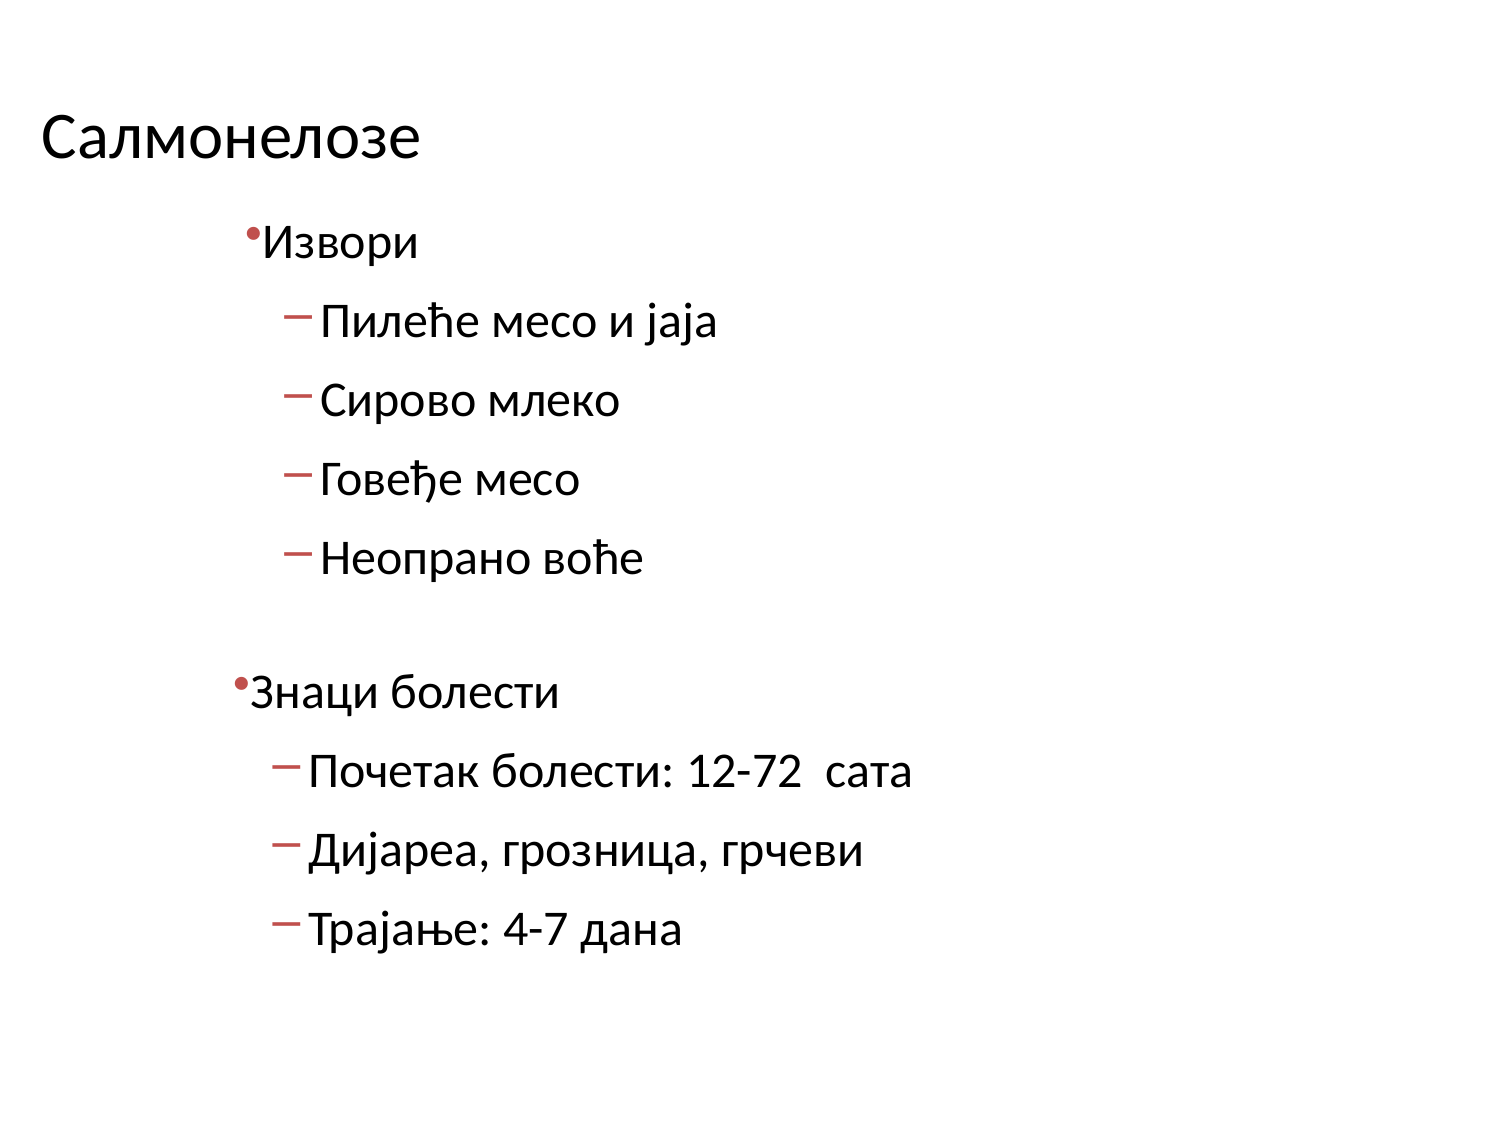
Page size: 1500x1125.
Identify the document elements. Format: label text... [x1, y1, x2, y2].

text_box Извори Пилеће месо и јаја Сирово млеко Говеђе месо Неопрано воће [230, 207, 981, 593]
title Салмонелозе [0, 54, 907, 210]
text_box Знаци болести Почетак болести: 12-72 сата Дијареа, грозница, грчеви Трајање: 4-7 дана [218, 597, 1034, 964]
